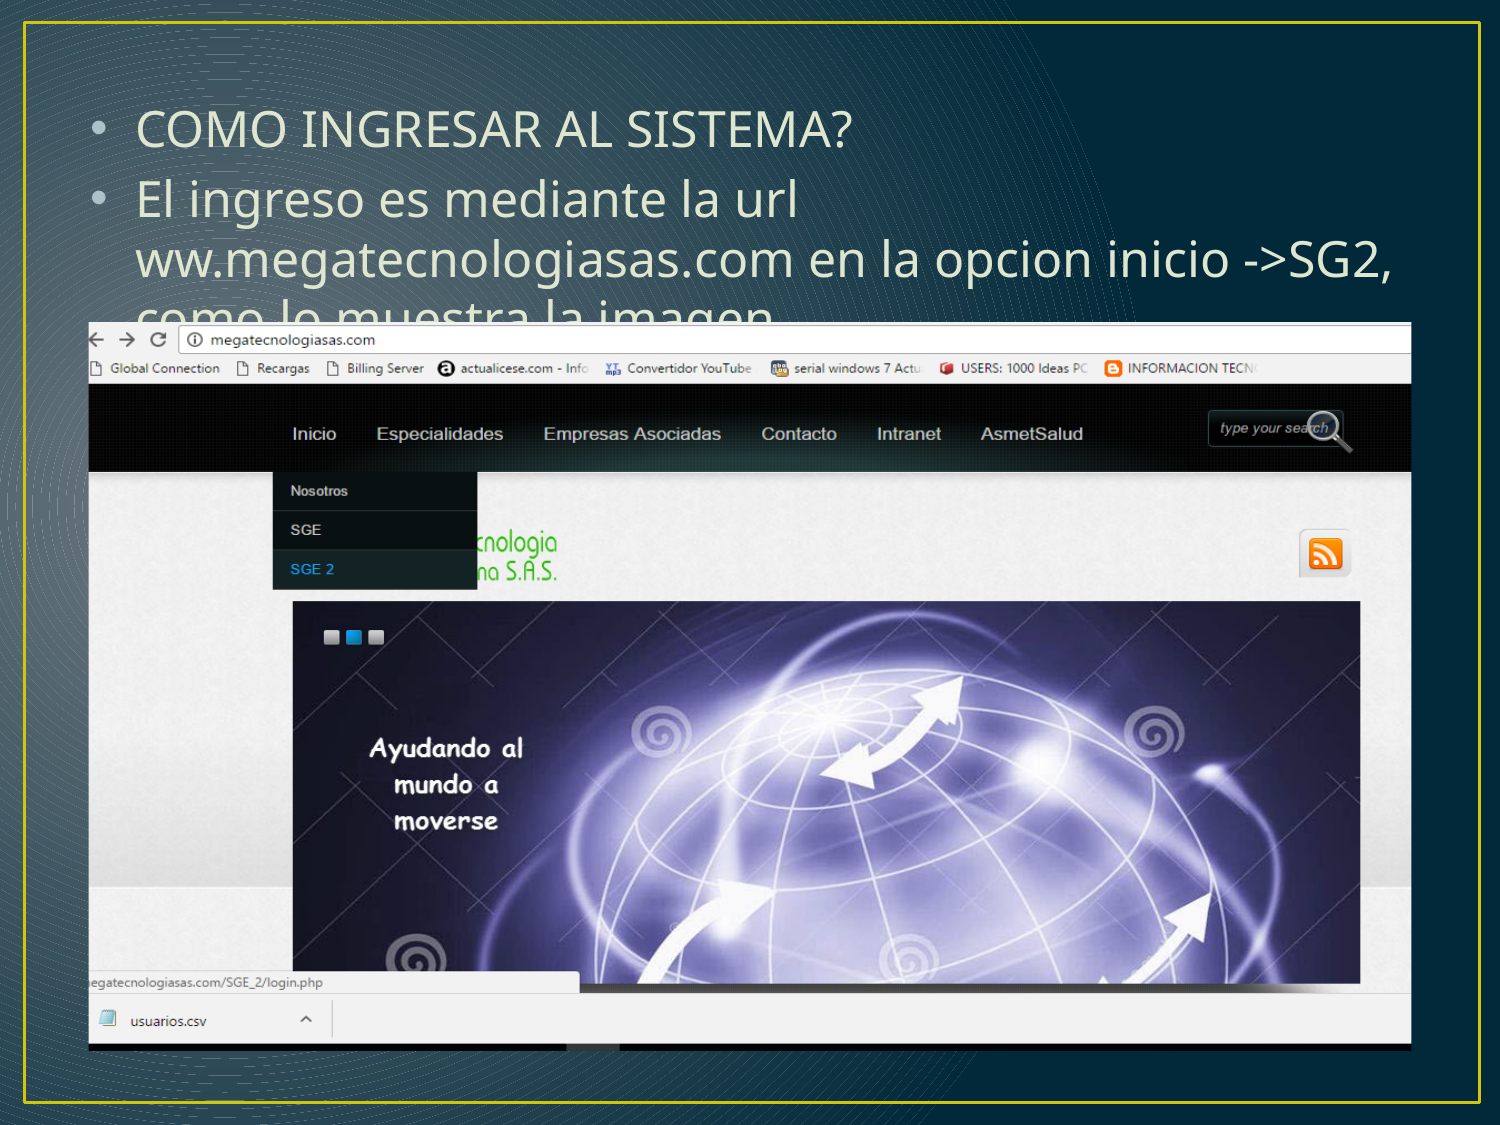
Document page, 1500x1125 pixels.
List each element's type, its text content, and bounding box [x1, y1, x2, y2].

list COMO INGRESAR AL SISTEMA? El ingreso es mediante la url ww.megatecnologiasas.com en la opcion inicio ->SG2, como lo muestra la imagen [75, 90, 1425, 1005]
picture [88, 321, 1411, 1051]
picture [927, 1056, 941, 1064]
